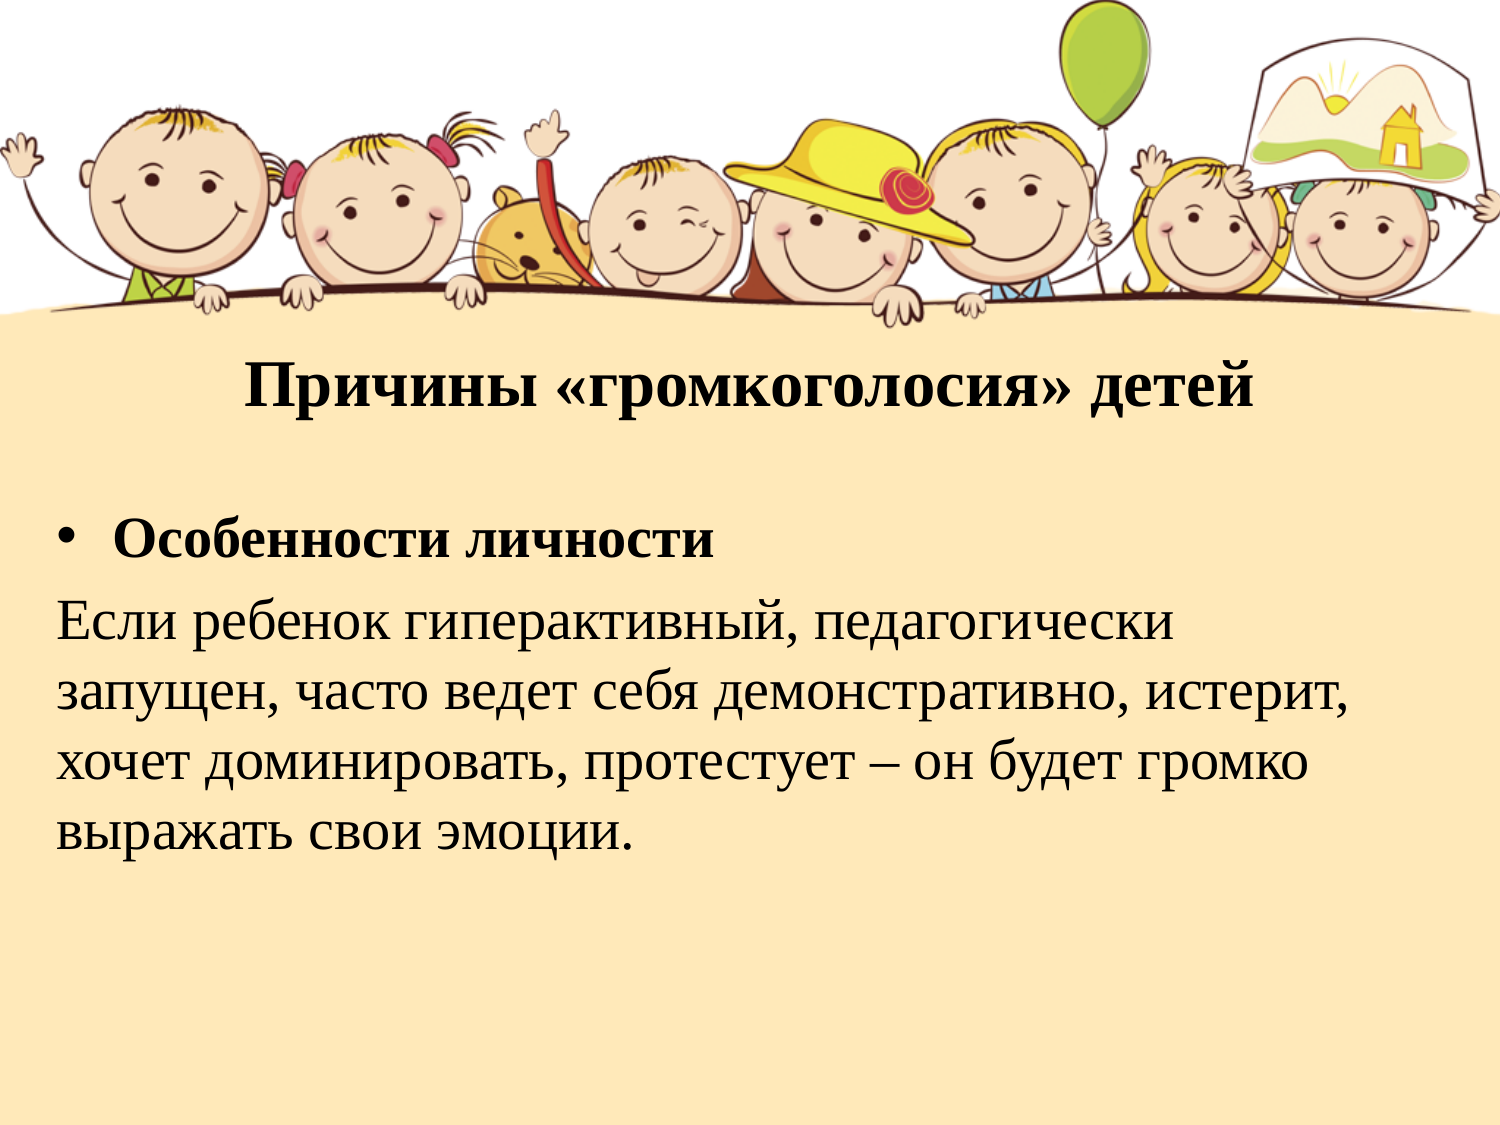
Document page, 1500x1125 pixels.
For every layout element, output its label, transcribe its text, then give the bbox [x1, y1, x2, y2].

picture [0, 0, 1500, 1125]
list Особенности личности Если ребенок гиперактивный, педагогически запущен, часто ведет себя демонстративно, истерит, хочет доминировать, протестует – он будет громко выражать свои эмоции. [41, 491, 1426, 1095]
title Причины «громкоголосия» детей [74, 266, 1426, 491]
